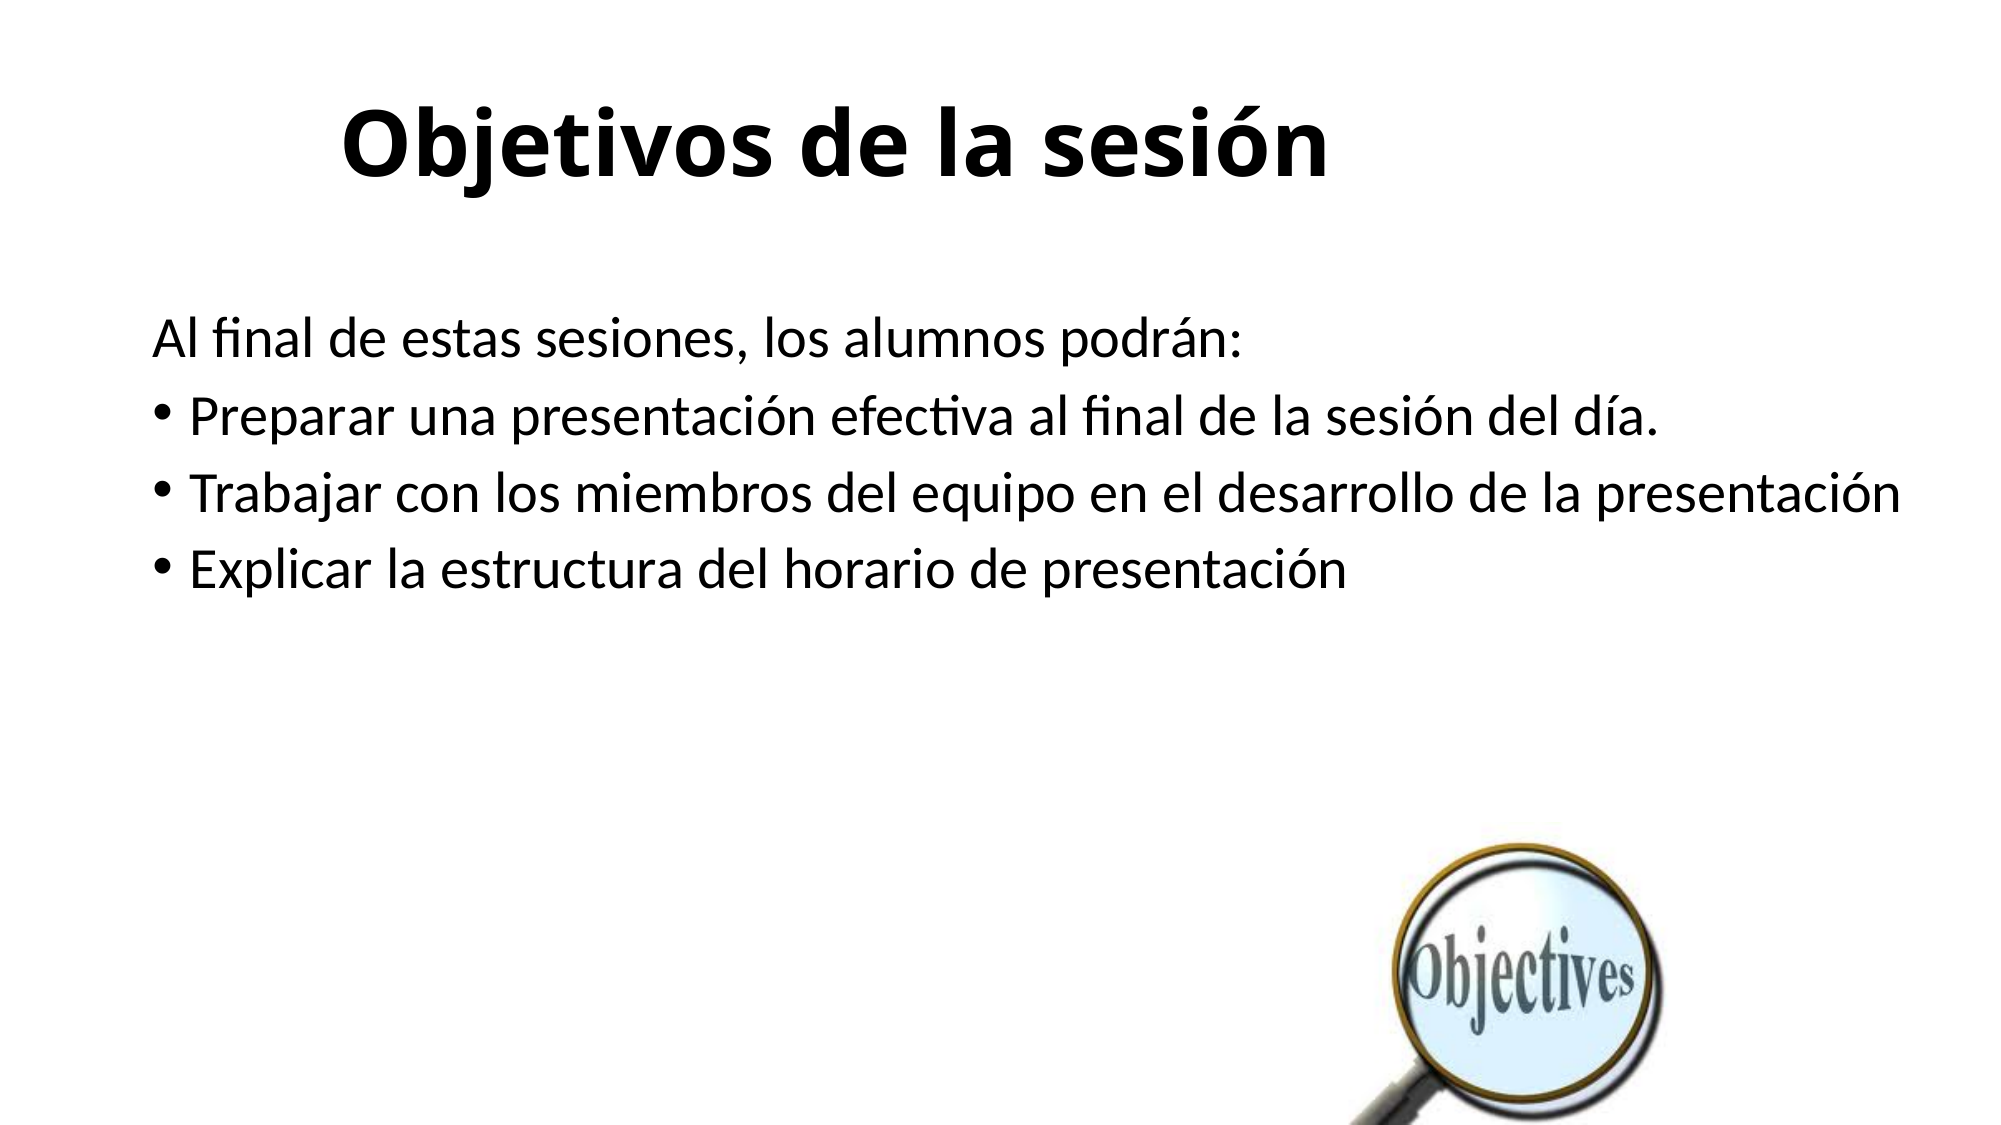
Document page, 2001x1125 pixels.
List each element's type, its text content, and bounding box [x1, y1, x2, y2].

title Objetivos de la sesión [324, 61, 1675, 233]
picture [1296, 822, 1752, 1125]
list Al final de estas sesiones, los alumnos podrán: Preparar una presentación efectiva al final de la sesión del día. Trabajar con los miembros del equipo en el desarrollo de la presentación Explicar la estructura del horario de presentación [137, 299, 1929, 1014]
